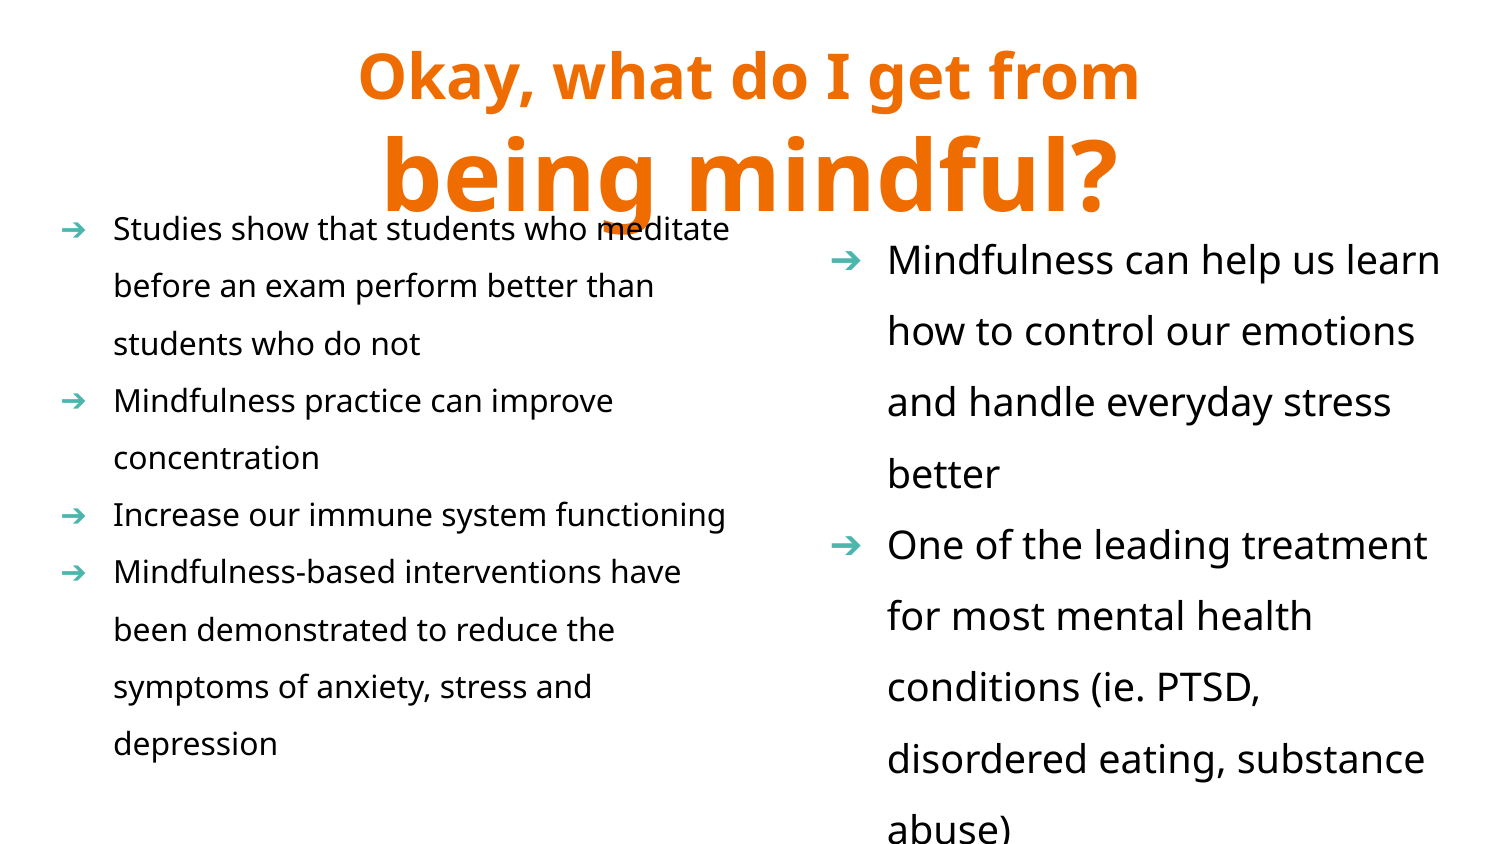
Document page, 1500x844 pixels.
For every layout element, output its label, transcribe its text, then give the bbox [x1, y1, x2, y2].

list Mindfulness can help us learn how to control our emotions and handle everyday stress better One of the leading treatment for most mental health conditions (ie. PTSD, disordered eating, substance abuse) [734, 0, 1500, 844]
title Okay, what do I get from being mindful? [51, 21, 734, 138]
list Studies show that students who meditate before an exam perform better than students who do not Mindfulness practice can improve concentration Increase our immune system functioning Mindfulness-based interventions have been demonstrated to reduce the symptoms of anxiety, stress and depression [0, 174, 734, 823]
